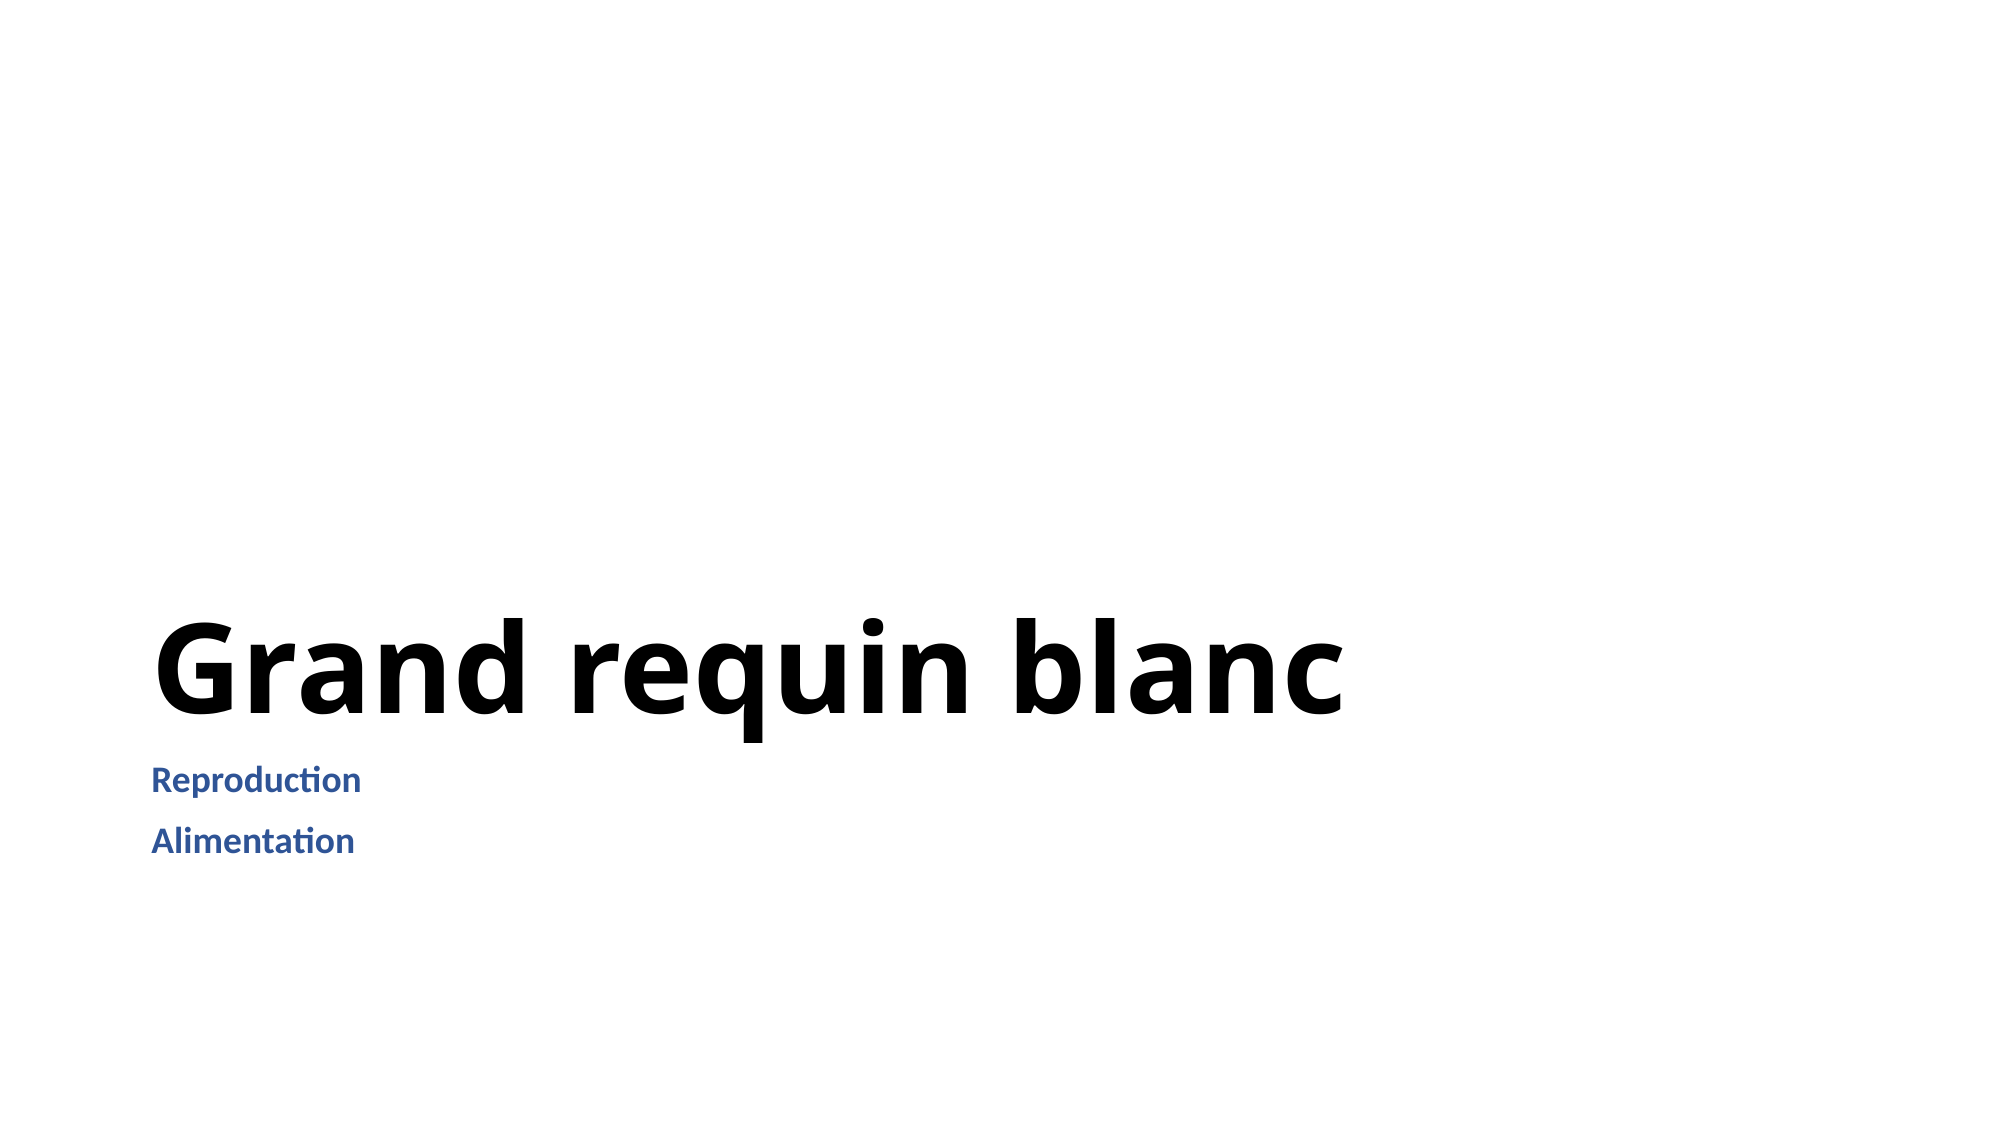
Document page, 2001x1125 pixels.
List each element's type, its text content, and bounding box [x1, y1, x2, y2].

title Grand requin blanc [136, 280, 1862, 749]
list Reproduction Alimentation [136, 752, 1862, 999]
